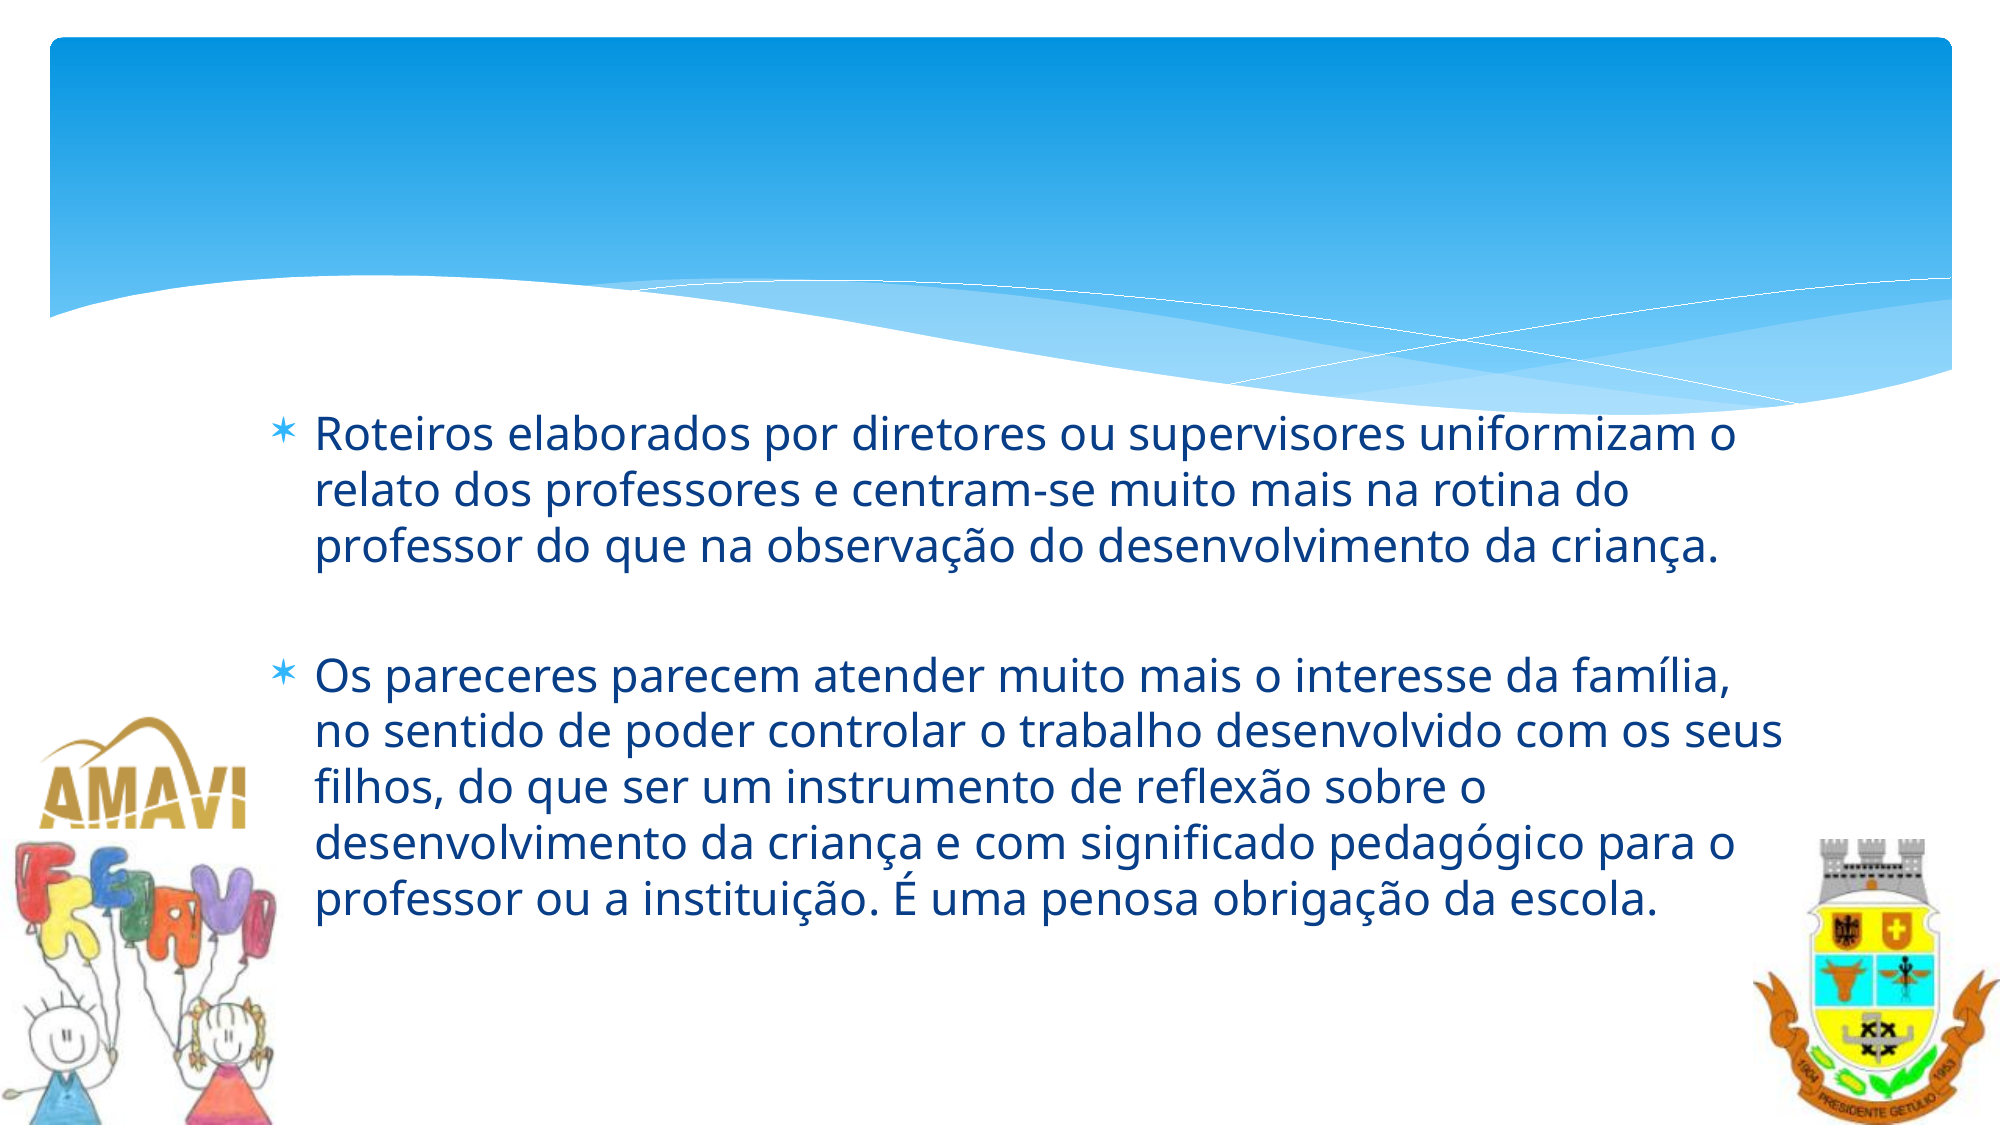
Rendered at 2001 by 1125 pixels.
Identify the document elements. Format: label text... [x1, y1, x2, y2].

list Roteiros elaborados por diretores ou supervisores uniformizam o relato dos professores e centram-se muito mais na rotina do professor do que na observação do desenvolvimento da criança. Os pareceres parecem atender muito mais o interesse da família, no sentido de poder controlar o trabalho desenvolvido com os seus filhos, do que ser um instrumento de reflexão sobre o desenvolvimento da criança e com significado pedagógico para o professor ou a instituição. É uma penosa obrigação da escola. [257, 396, 1812, 1005]
picture [0, 700, 286, 1125]
picture [1752, 839, 2000, 1125]
